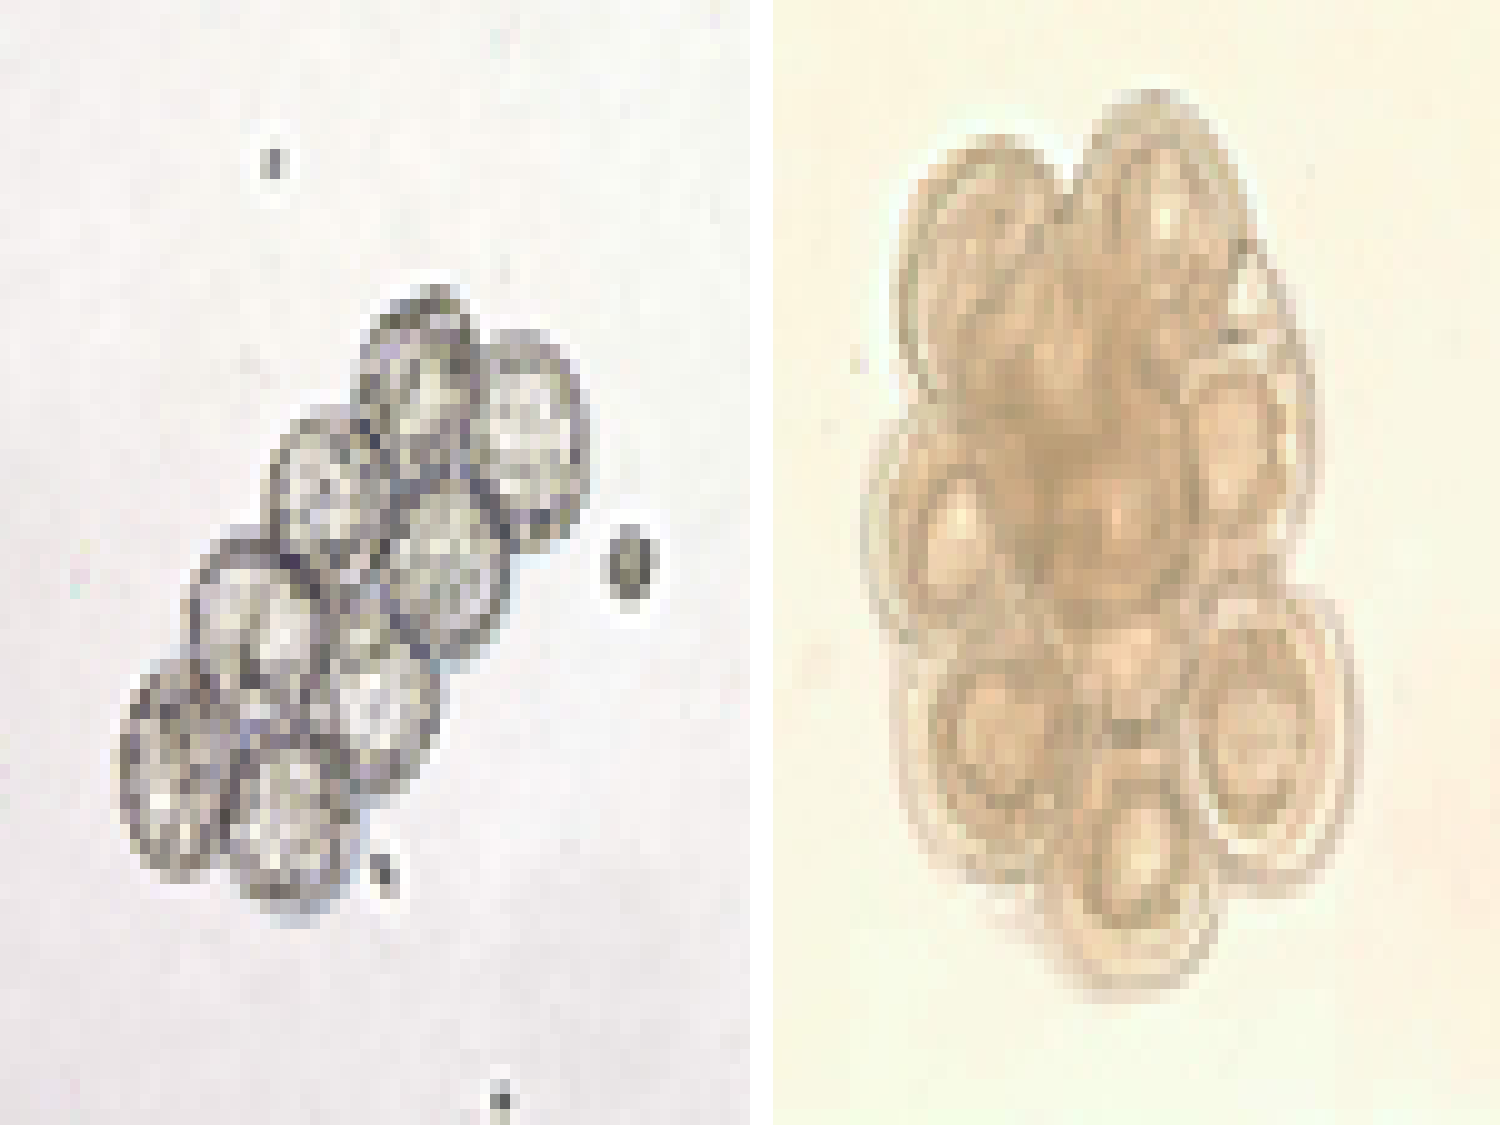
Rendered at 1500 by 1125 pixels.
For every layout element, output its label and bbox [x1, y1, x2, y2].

list [773, 0, 1500, 1125]
picture [0, 0, 751, 1125]
